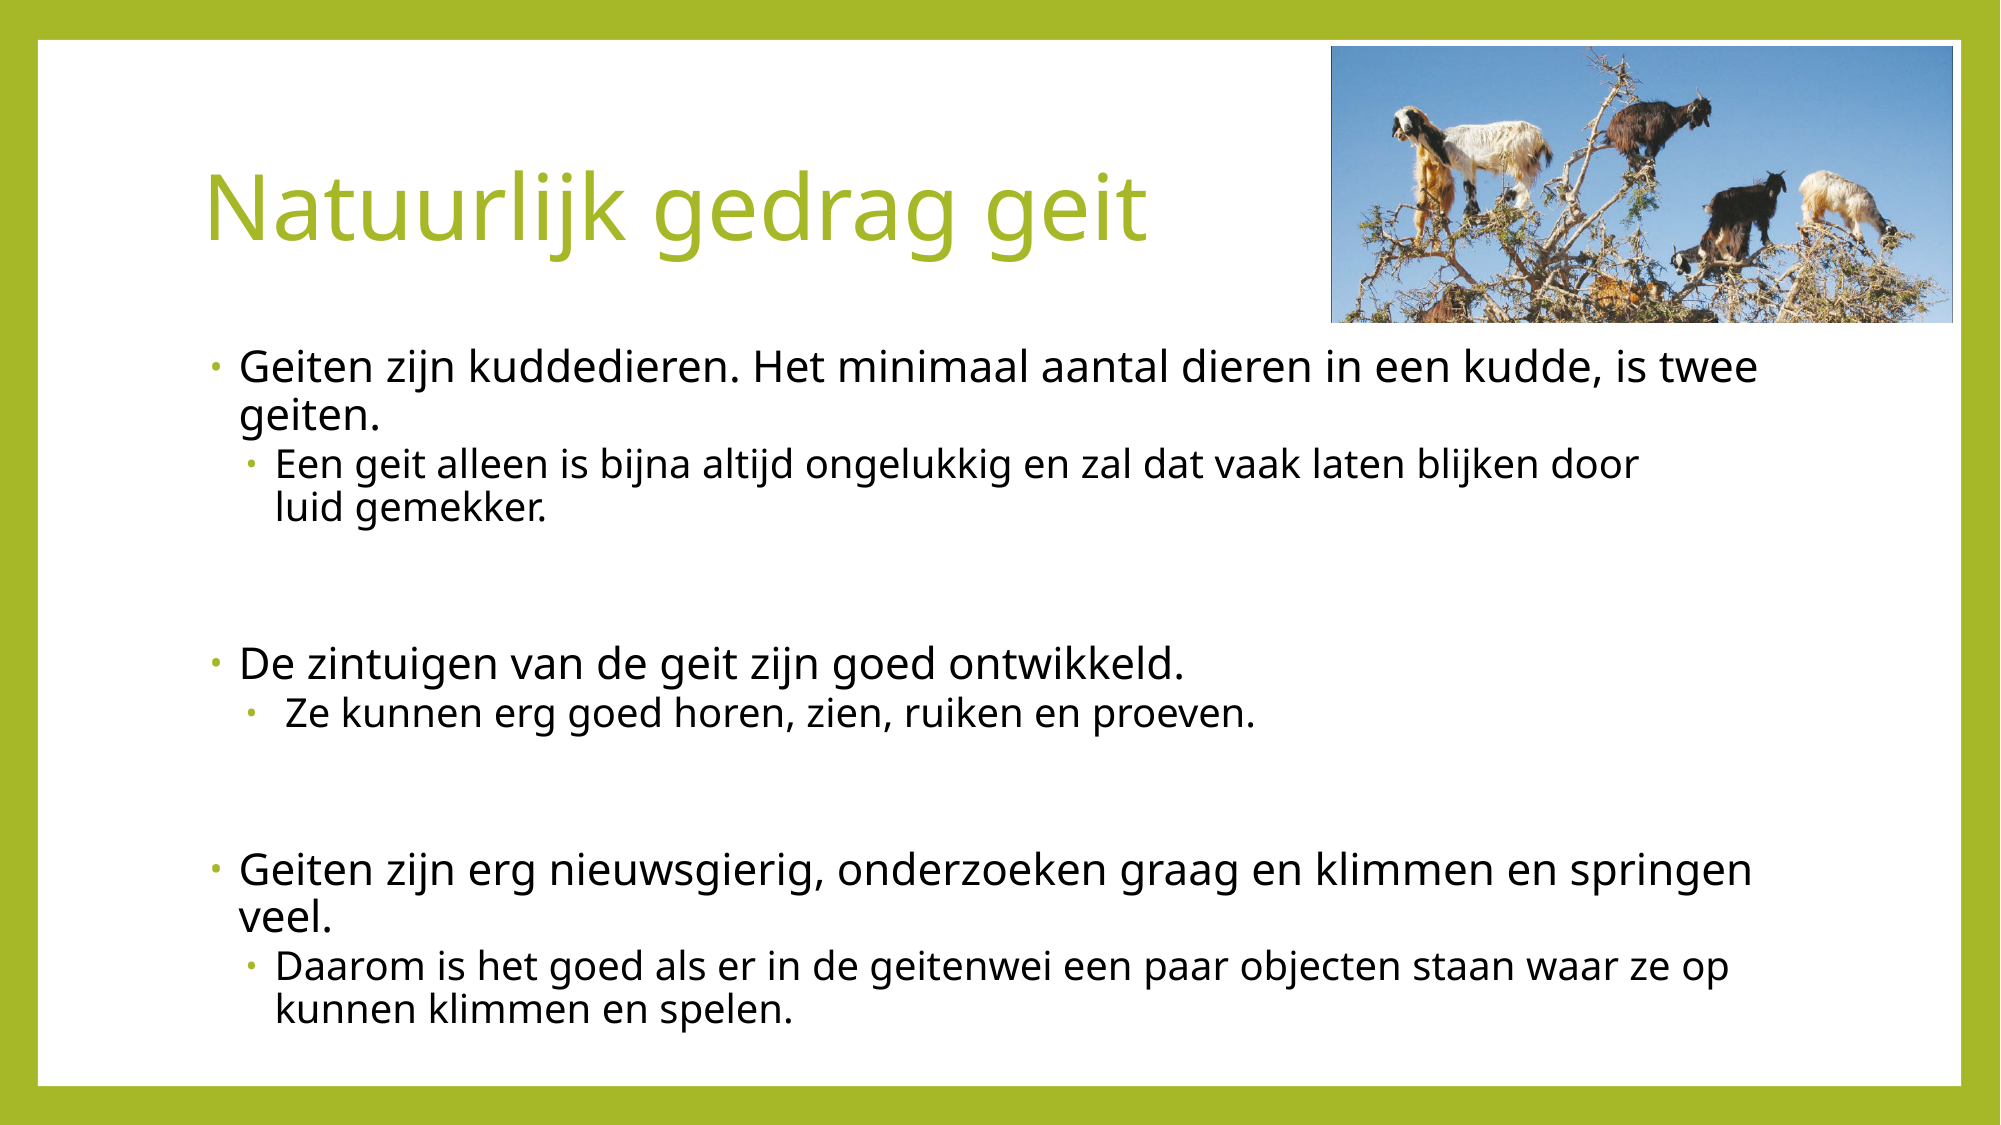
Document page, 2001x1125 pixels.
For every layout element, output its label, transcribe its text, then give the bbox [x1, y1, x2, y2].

title Natuurlijk gedrag geit [187, 99, 1325, 323]
list Geiten zijn kuddedieren. Het minimaal aantal dieren in een kudde, is twee geiten. Een geit alleen is bijna altijd ongelukkig en zal dat vaak laten blijken door luid gemekker. De zintuigen van de geit zijn goed ontwikkeld. Ze kunnen erg goed horen, zien, ruiken en proeven. Geiten zijn erg nieuwsgierig, onderzoeken graag en klimmen en springen veel. Daarom is het goed als er in de geitenwei een paar objecten staan waar ze op kunnen klimmen en spelen. [187, 337, 1808, 1044]
picture [1331, 46, 1953, 323]
